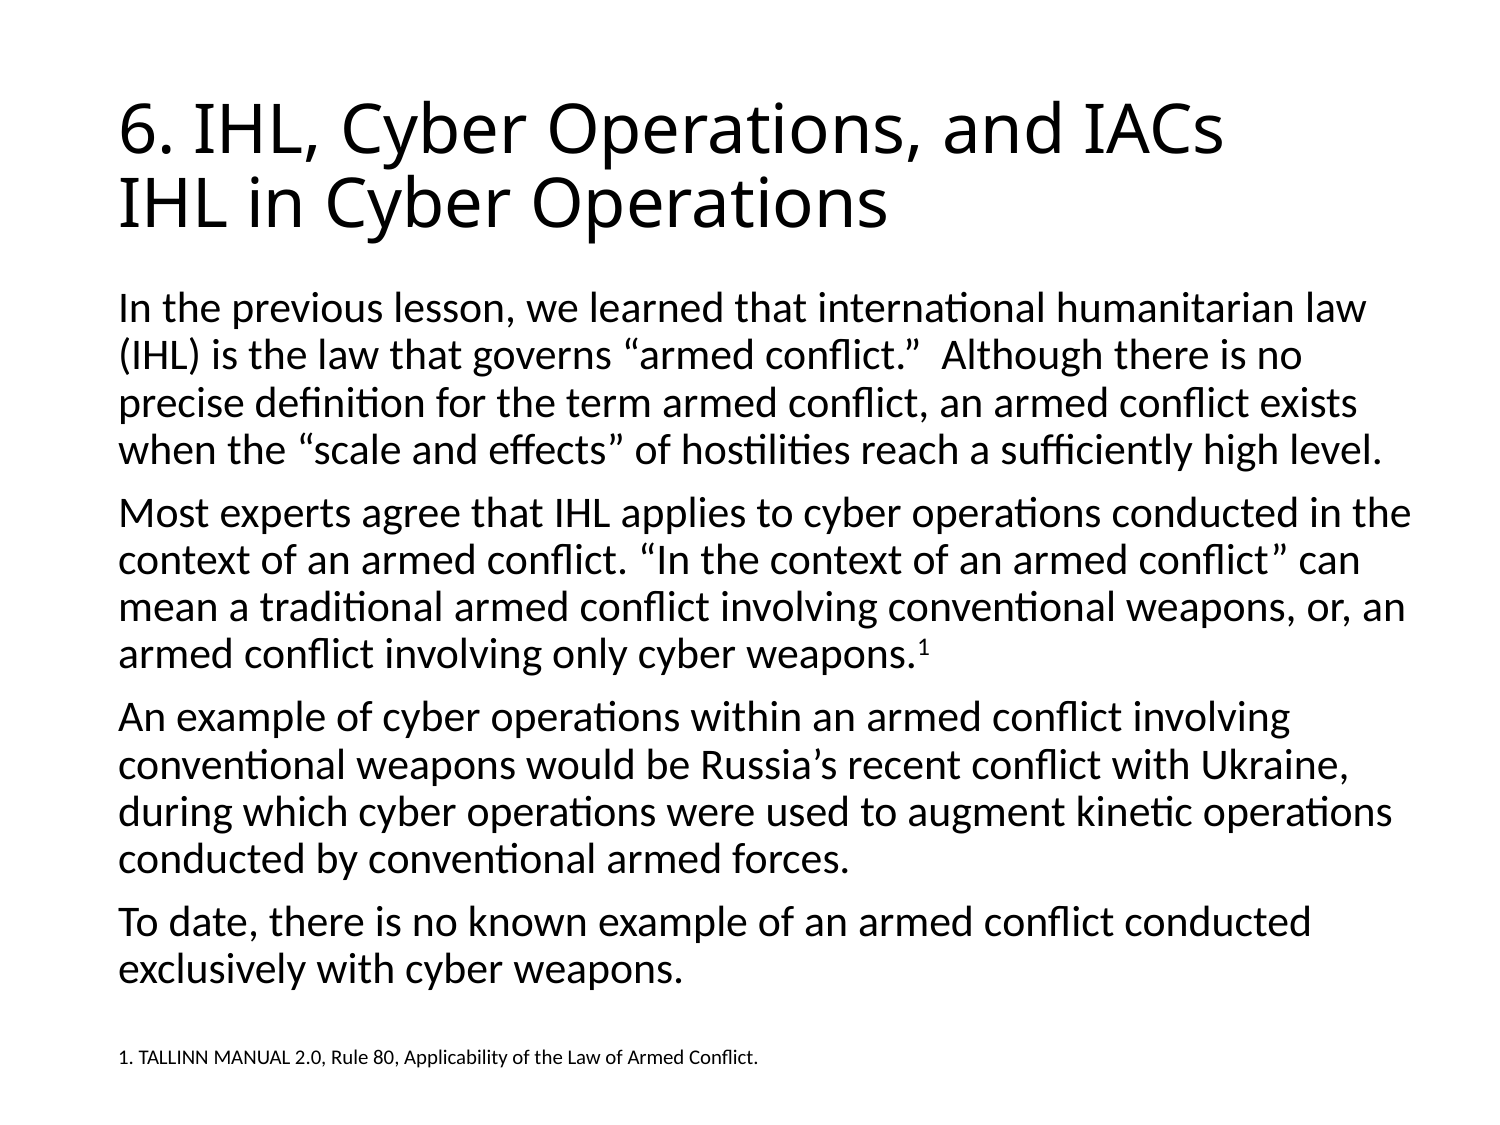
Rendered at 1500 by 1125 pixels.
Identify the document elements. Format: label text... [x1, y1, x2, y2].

list In the previous lesson, we learned that international humanitarian law (IHL) is the law that governs “armed conflict.” Although there is no precise definition for the term armed conflict, an armed conflict exists when the “scale and effects” of hostilities reach a sufficiently high level. Most experts agree that IHL applies to cyber operations conducted in the context of an armed conflict. “In the context of an armed conflict” can mean a traditional armed conflict involving conventional weapons, or, an armed conflict involving only cyber weapons.1 An example of cyber operations within an armed conflict involving conventional weapons would be Russia’s recent conflict with Ukraine, during which cyber operations were used to augment kinetic operations conducted by conventional armed forces. To date, there is no known example of an armed conflict conducted exclusively with cyber weapons. 1. TALLINN MANUAL 2.0, Rule 80, Applicability of the Law of Armed Conflict. [102, 277, 1432, 992]
title 6. IHL, Cyber Operations, and IACs IHL in Cyber Operations [102, 59, 1482, 278]
